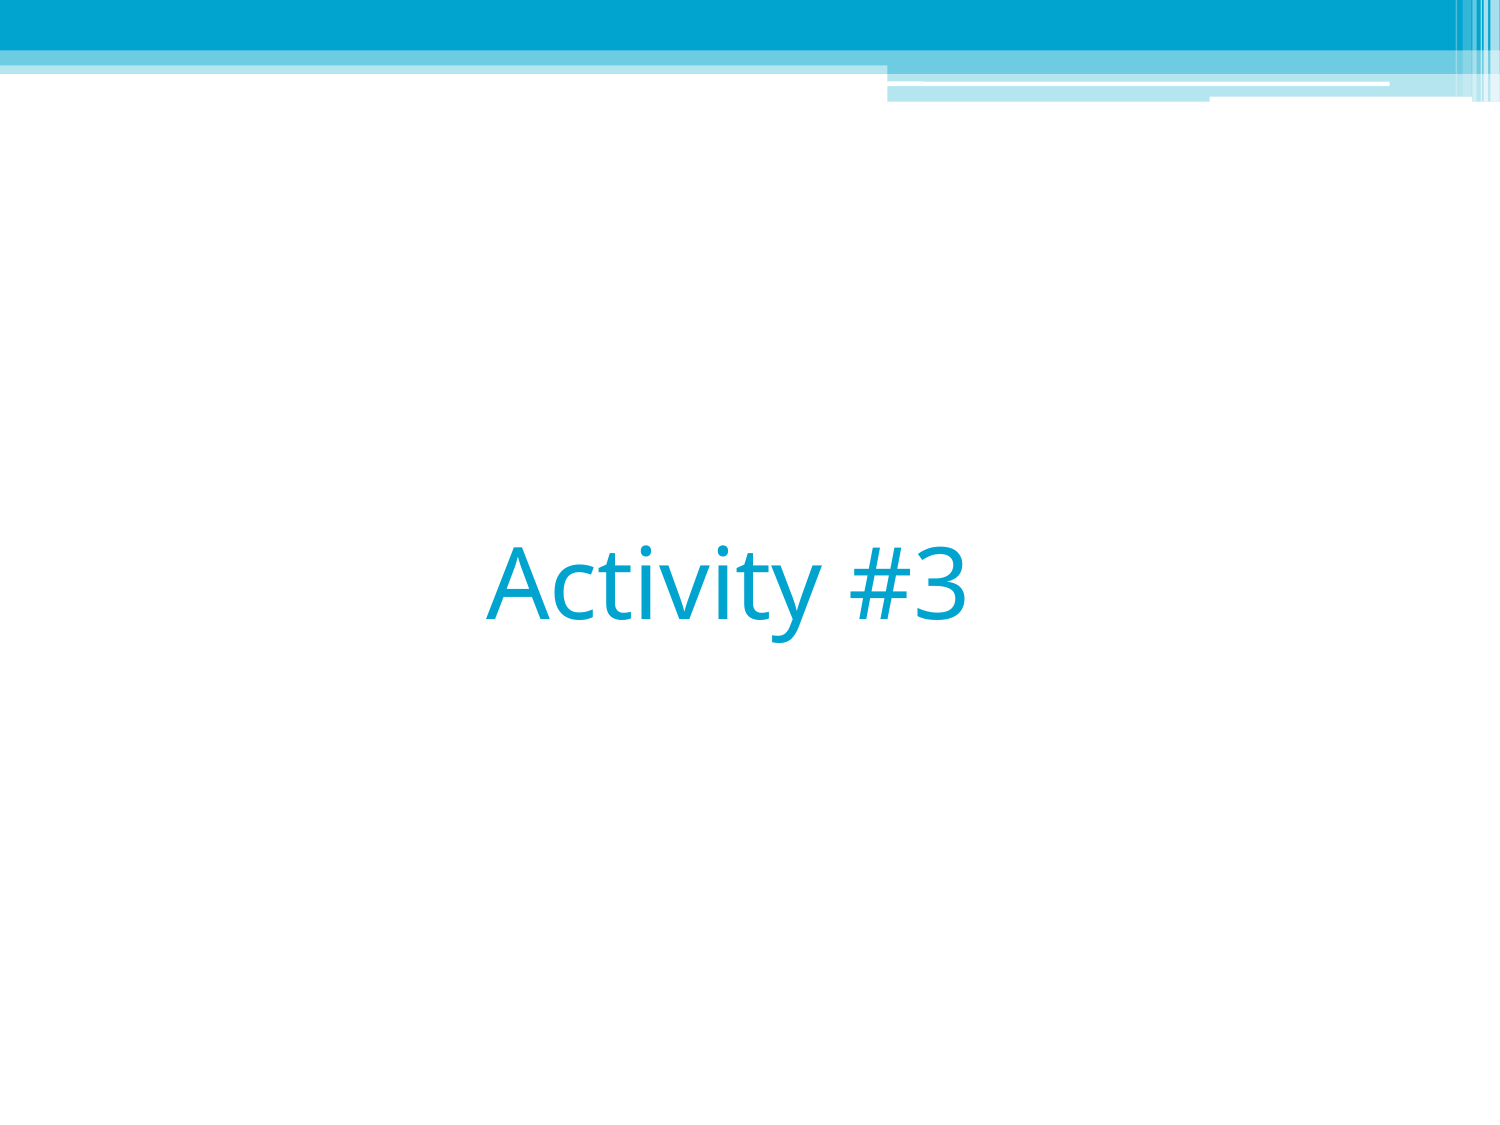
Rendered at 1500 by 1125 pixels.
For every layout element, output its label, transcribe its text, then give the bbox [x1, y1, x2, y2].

list Activity #3 [50, 512, 1400, 675]
